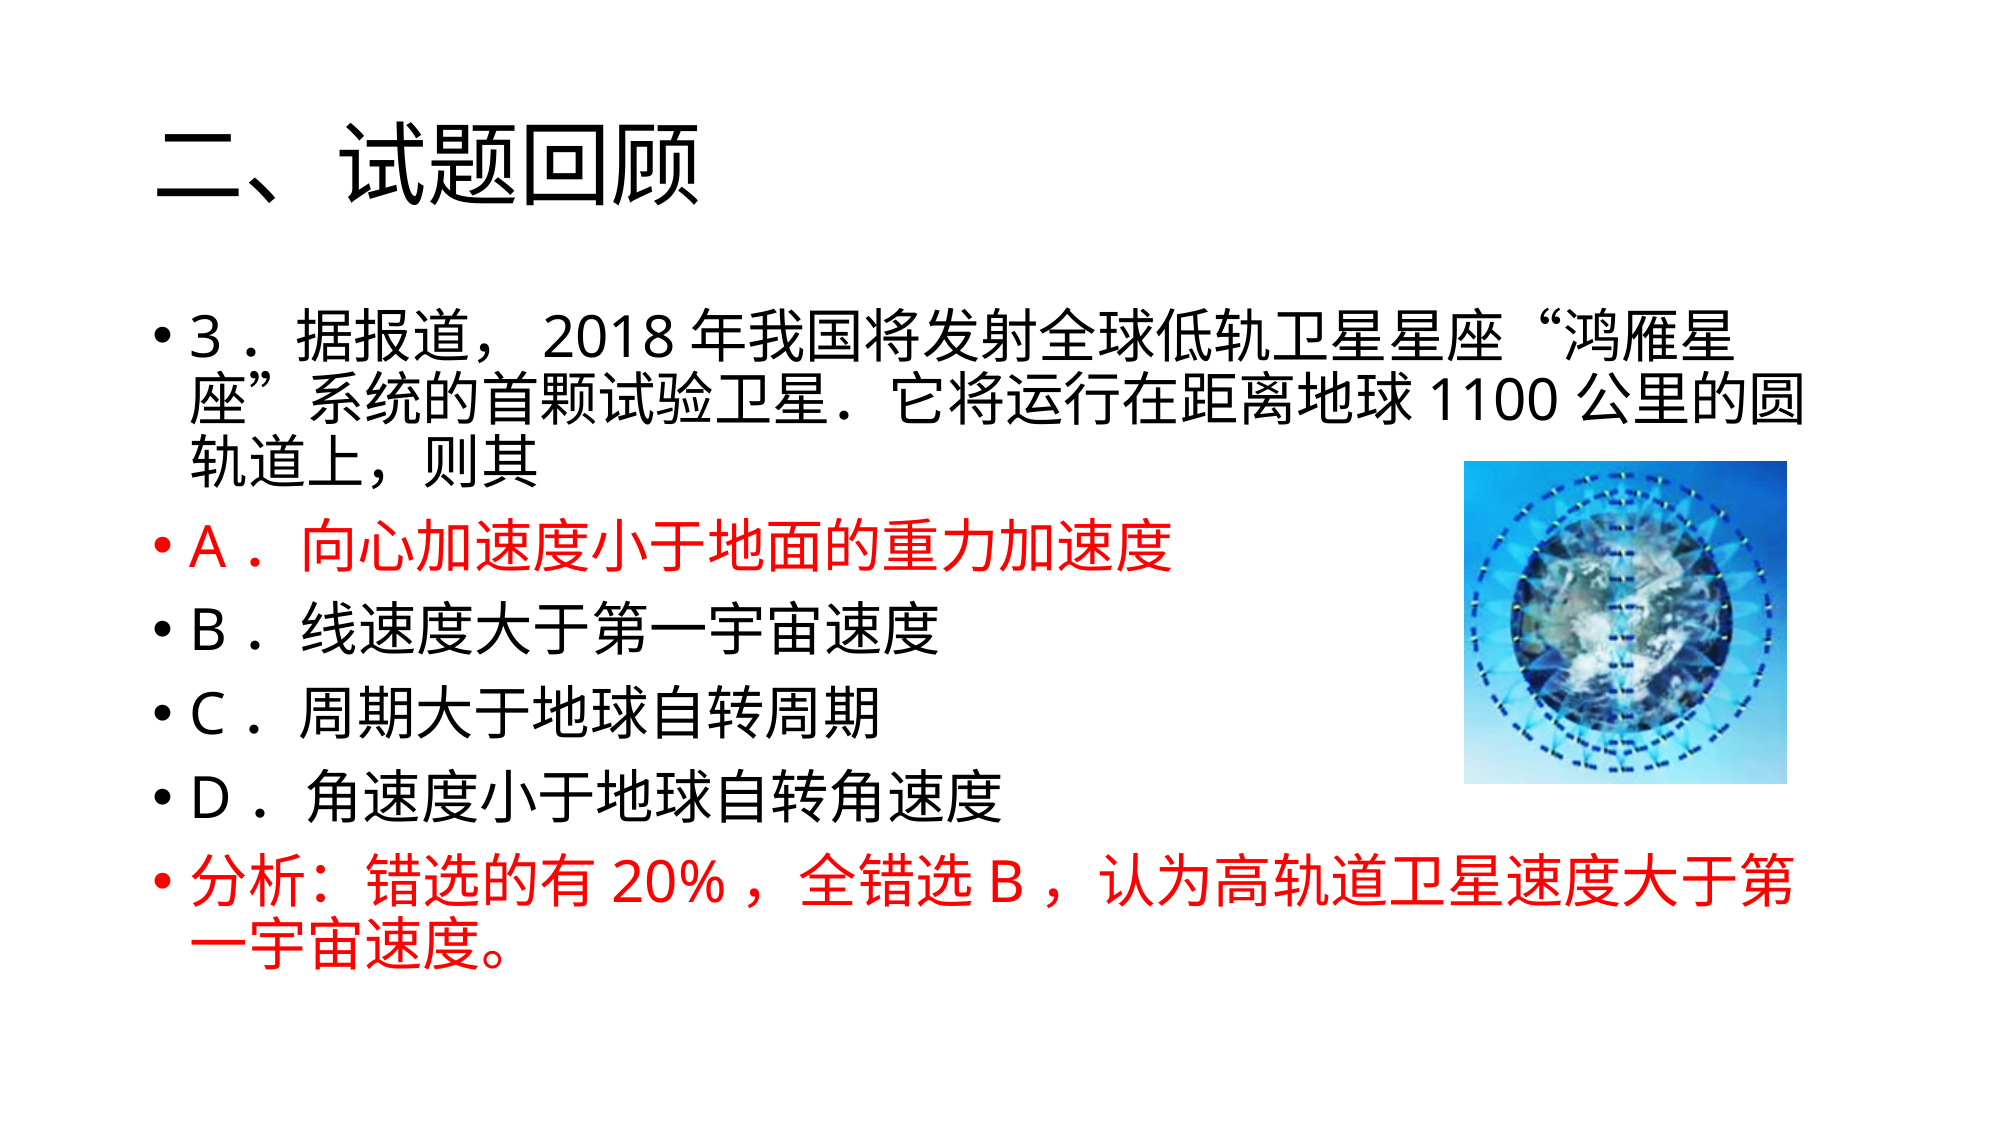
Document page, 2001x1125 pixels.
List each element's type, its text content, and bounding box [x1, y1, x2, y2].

list 3．据报道，2018年我国将发射全球低轨卫星星座“鸿雁星座”系统的首颗试验卫星．它将运行在距离地球1100公里的圆轨道上，则其 A．向心加速度小于地面的重力加速度 B．线速度大于第一宇宙速度 C．周期大于地球自转周期 D．角速度小于地球自转角速度 分析：错选的有20%，全错选B，认为高轨道卫星速度大于第一宇宙速度。 [137, 299, 1863, 1014]
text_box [1464, 461, 1787, 867]
title 二、试题回顾 [137, 59, 1863, 278]
